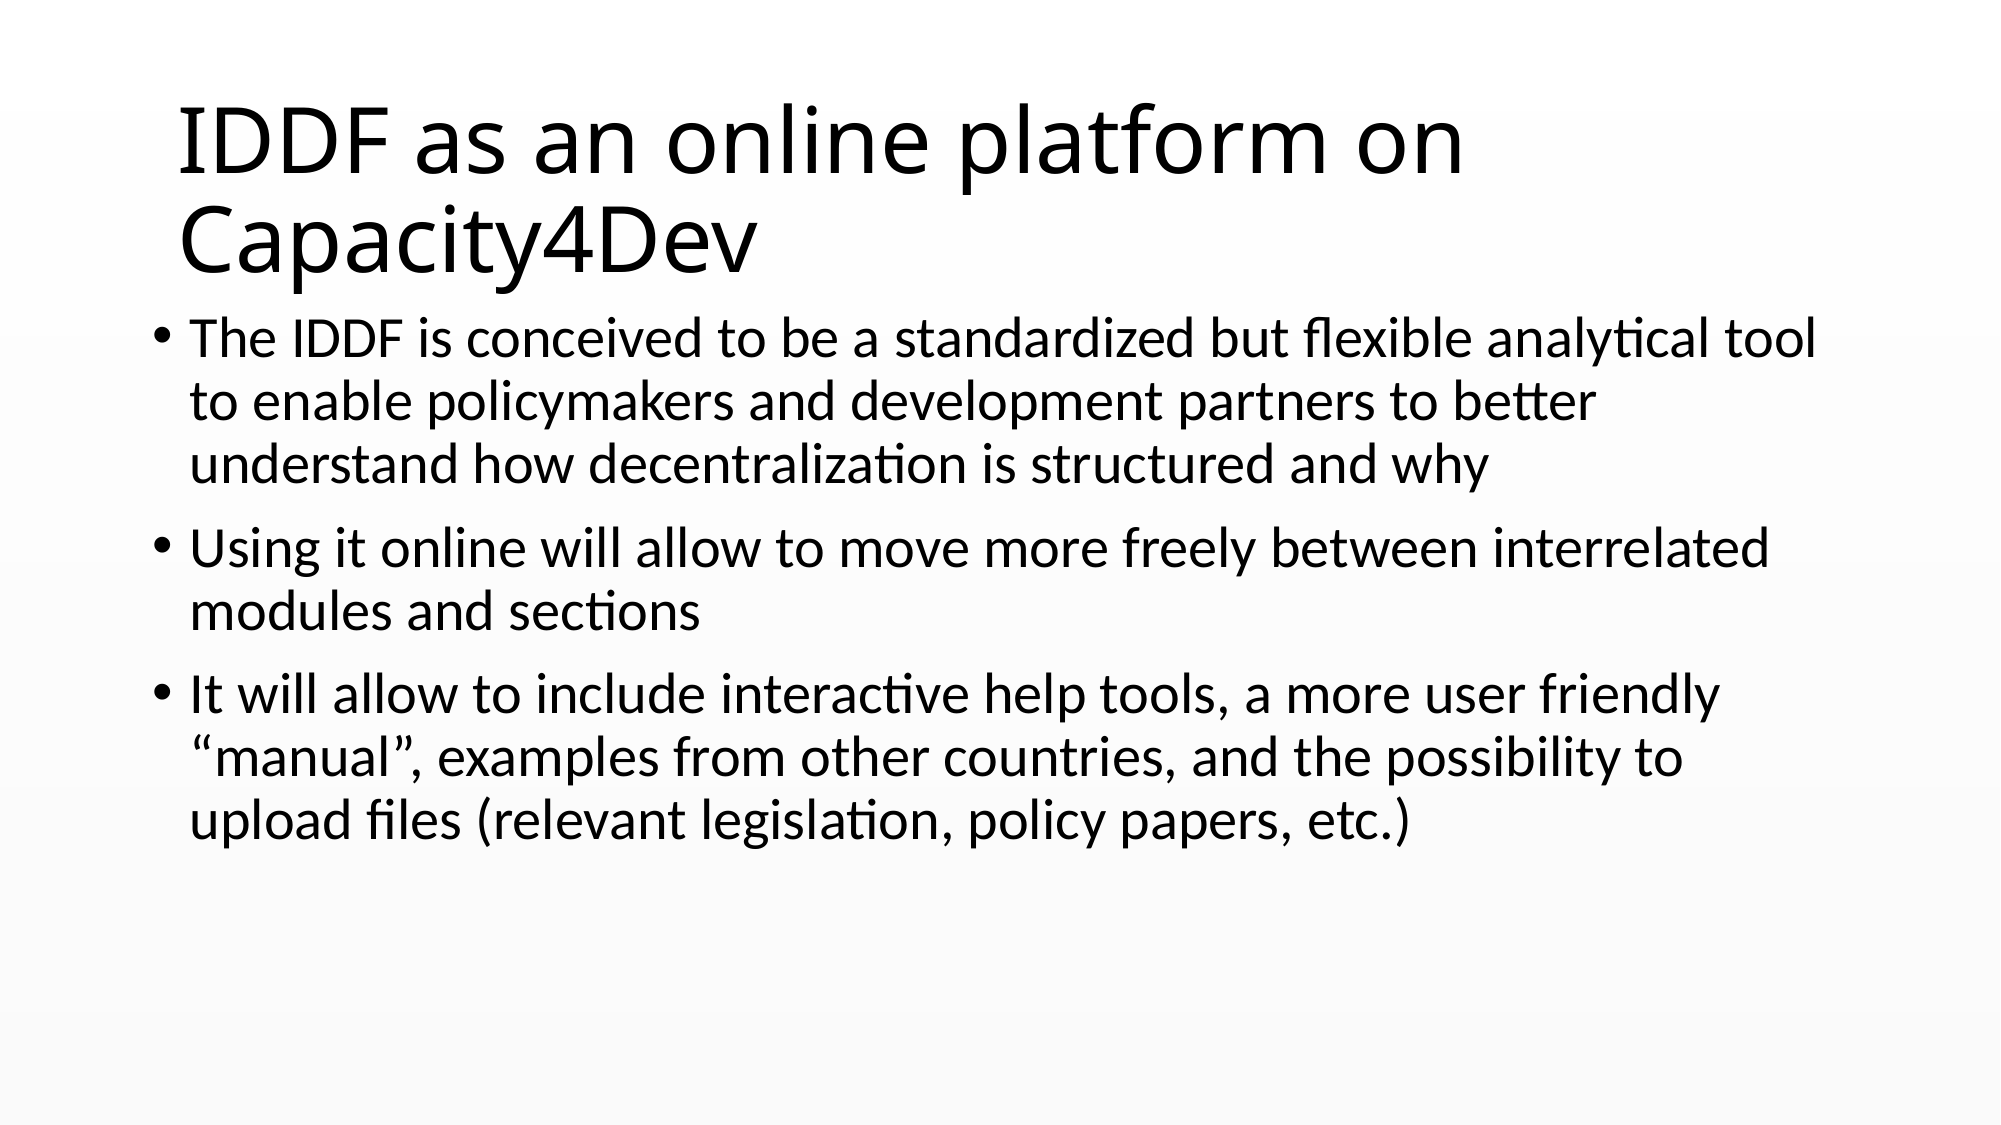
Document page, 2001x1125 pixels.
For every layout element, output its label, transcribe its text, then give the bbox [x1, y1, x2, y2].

list The IDDF is conceived to be a standardized but flexible analytical tool to enable policymakers and development partners to better understand how decentralization is structured and why Using it online will allow to move more freely between interrelated modules and sections It will allow to include interactive help tools, a more user friendly “manual”, examples from other countries, and the possibility to upload files (relevant legislation, policy papers, etc.) [137, 299, 1863, 1014]
text_box IDDF as an online platform on Capacity4Dev [162, 84, 1888, 303]
